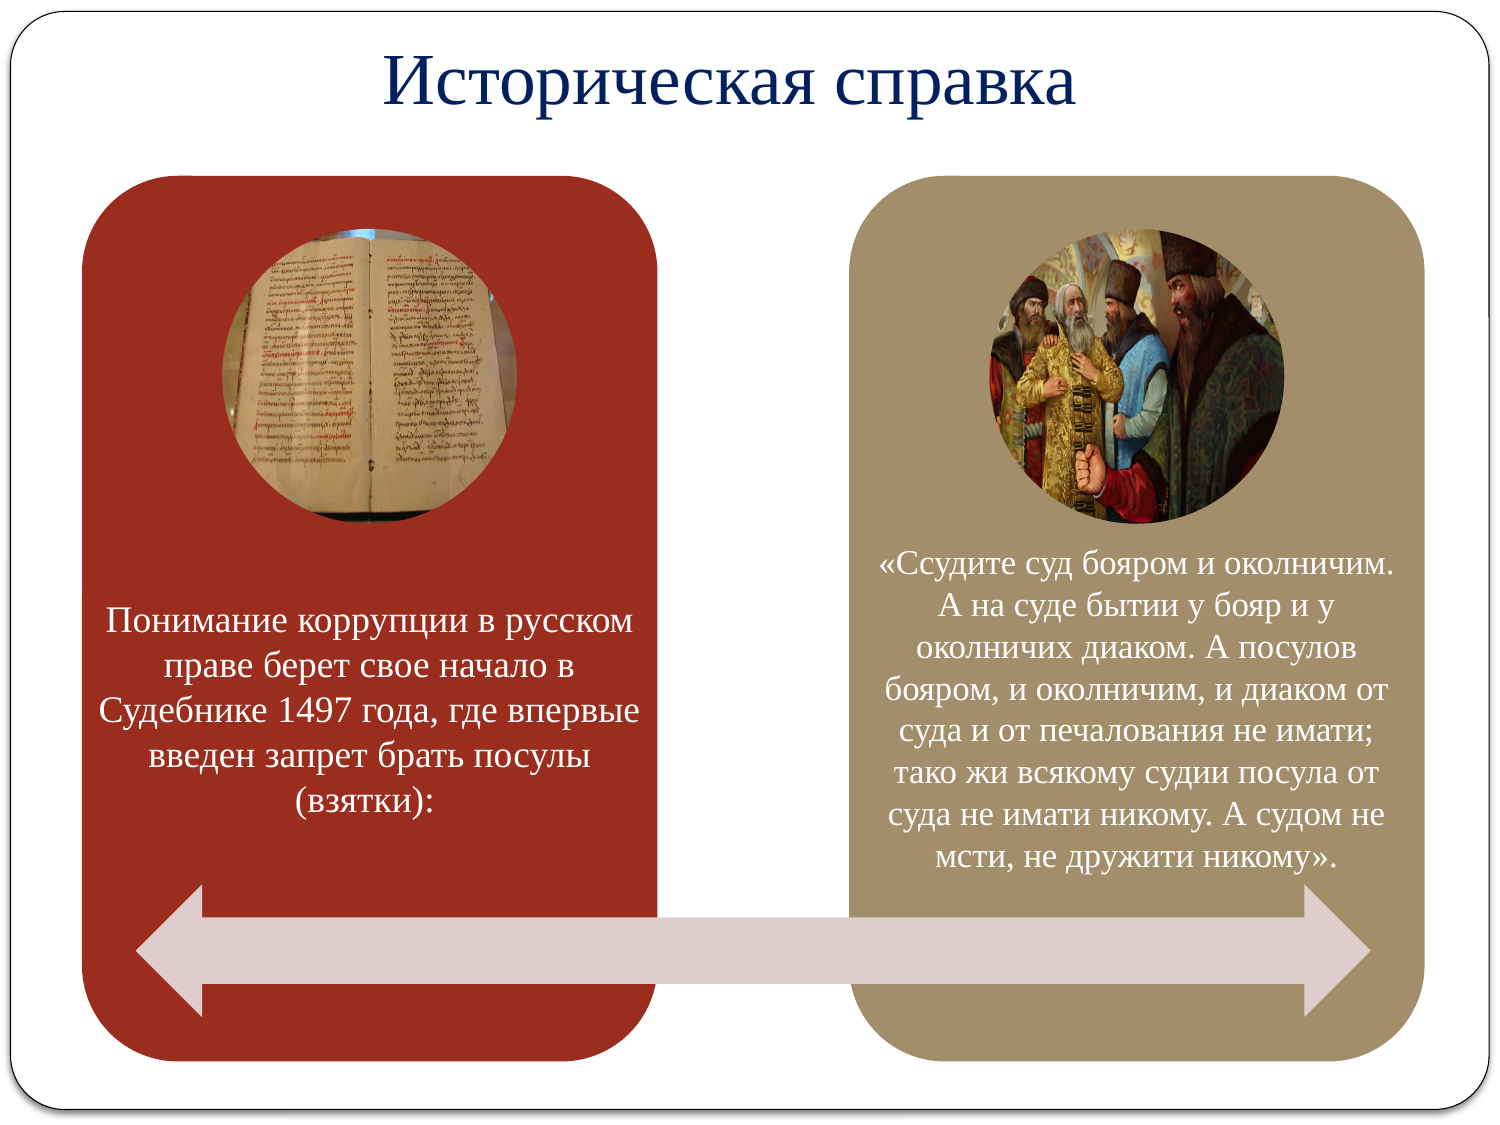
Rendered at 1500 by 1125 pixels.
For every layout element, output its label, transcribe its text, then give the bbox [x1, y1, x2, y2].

title Историческая справка [58, 23, 1402, 135]
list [81, 175, 1425, 1062]
